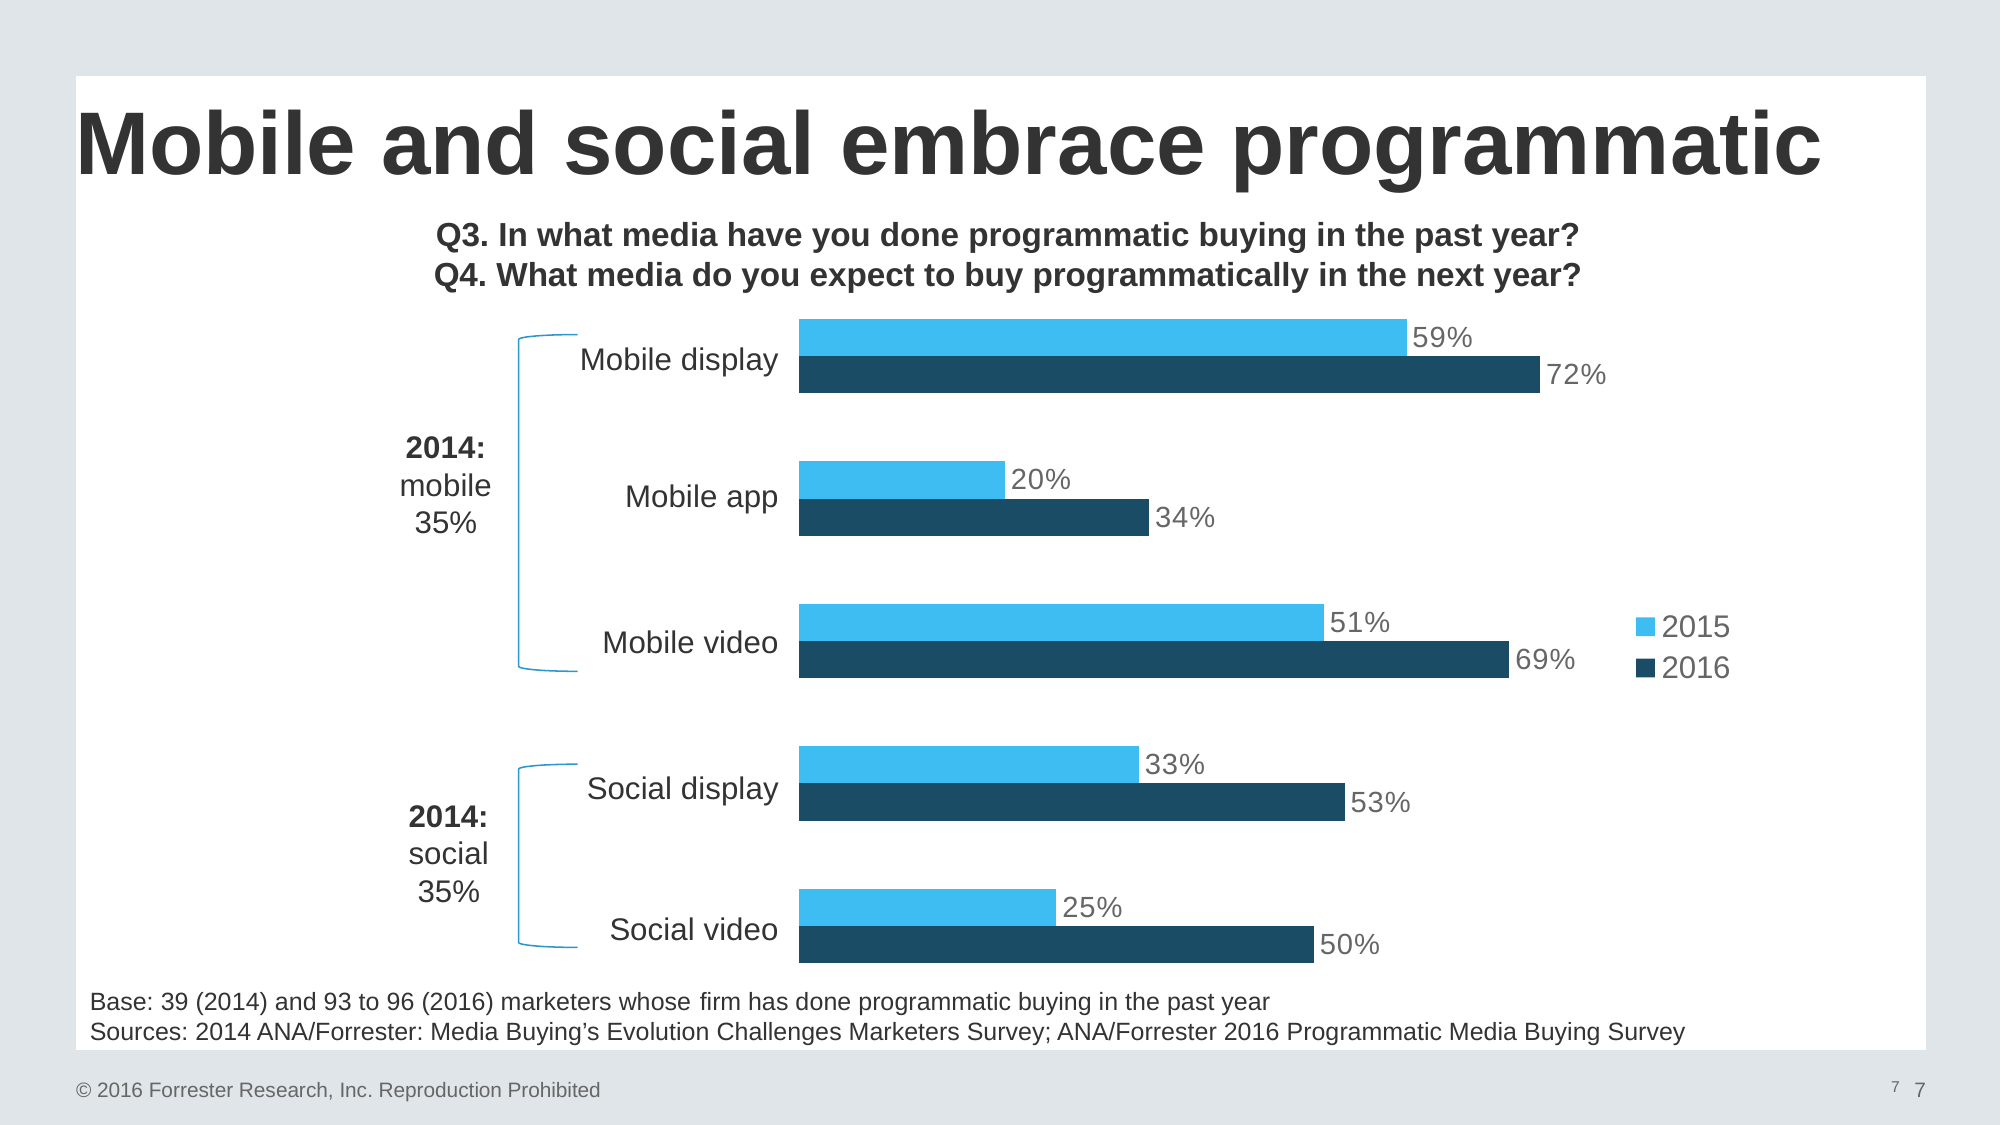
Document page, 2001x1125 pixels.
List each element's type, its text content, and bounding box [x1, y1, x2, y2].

text_box 2014: social 35% [379, 795, 519, 909]
title Mobile and social embrace programmatic [75, 97, 1913, 195]
text_box Q3. In what media have you done programmatic buying in the past year? Q4. What media do you expect to buy programmatically in the next year? [375, 212, 1643, 293]
text_box Mobile app [578, 476, 721, 514]
text_box Social display [578, 768, 721, 806]
text_box Social video [578, 909, 721, 948]
text_box [517, 333, 578, 673]
chart [726, 261, 1801, 1021]
text_box 2014: mobile 35% [376, 427, 516, 540]
text_box Mobile video [578, 622, 721, 660]
text_box Mobile display [578, 339, 721, 377]
text_box [517, 763, 578, 949]
text_box Base: 39 (2014) and 93 to 96 (2016) marketers whose firm has done programmatic buying in the past year Sources: 2014 ANA/Forrester: Media Buying’s Evolution Challenges Marketers Survey; ANA/Forrester 2016 Programmatic Media Buying Survey [75, 975, 1913, 1053]
